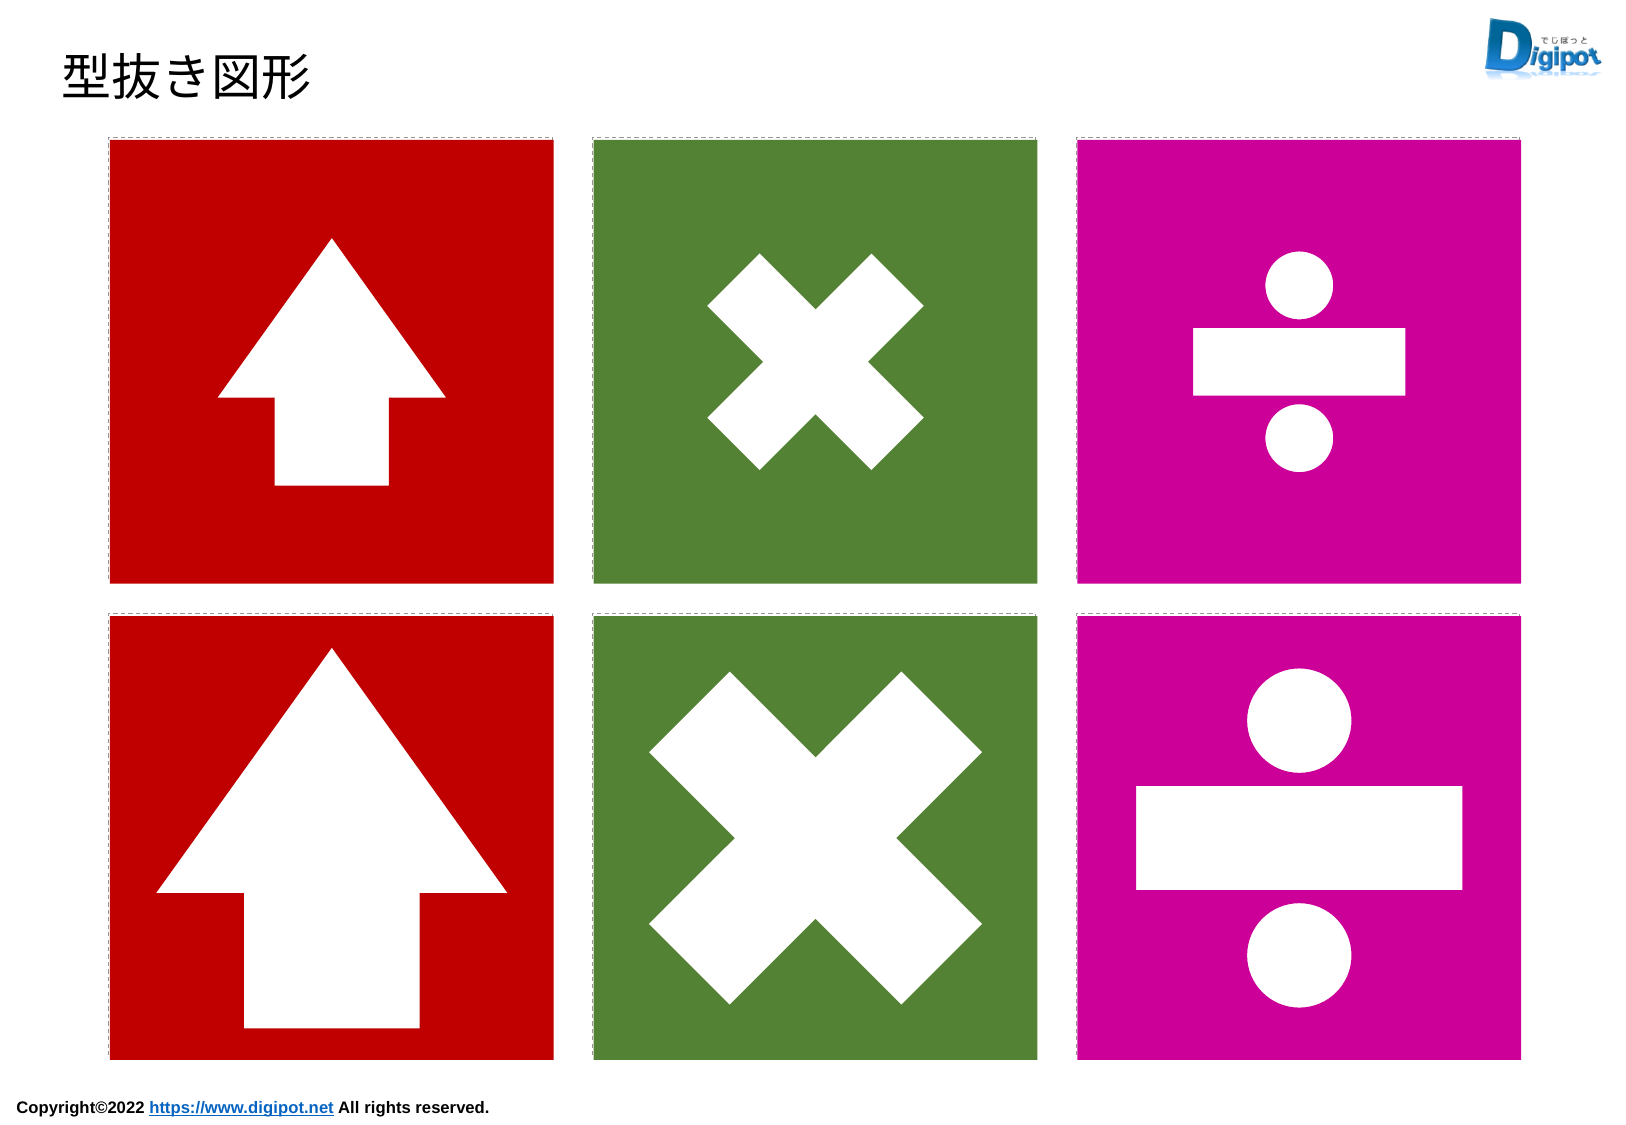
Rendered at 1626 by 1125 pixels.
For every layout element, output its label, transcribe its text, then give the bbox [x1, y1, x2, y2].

text_box [1076, 139, 1522, 585]
text_box [109, 615, 555, 1061]
text_box [593, 615, 1038, 1061]
picture [1485, 18, 1602, 82]
text_box [593, 139, 1038, 585]
text_box 型抜き図形 [46, 38, 327, 113]
text_box [1076, 615, 1522, 1061]
text_box [109, 139, 555, 585]
